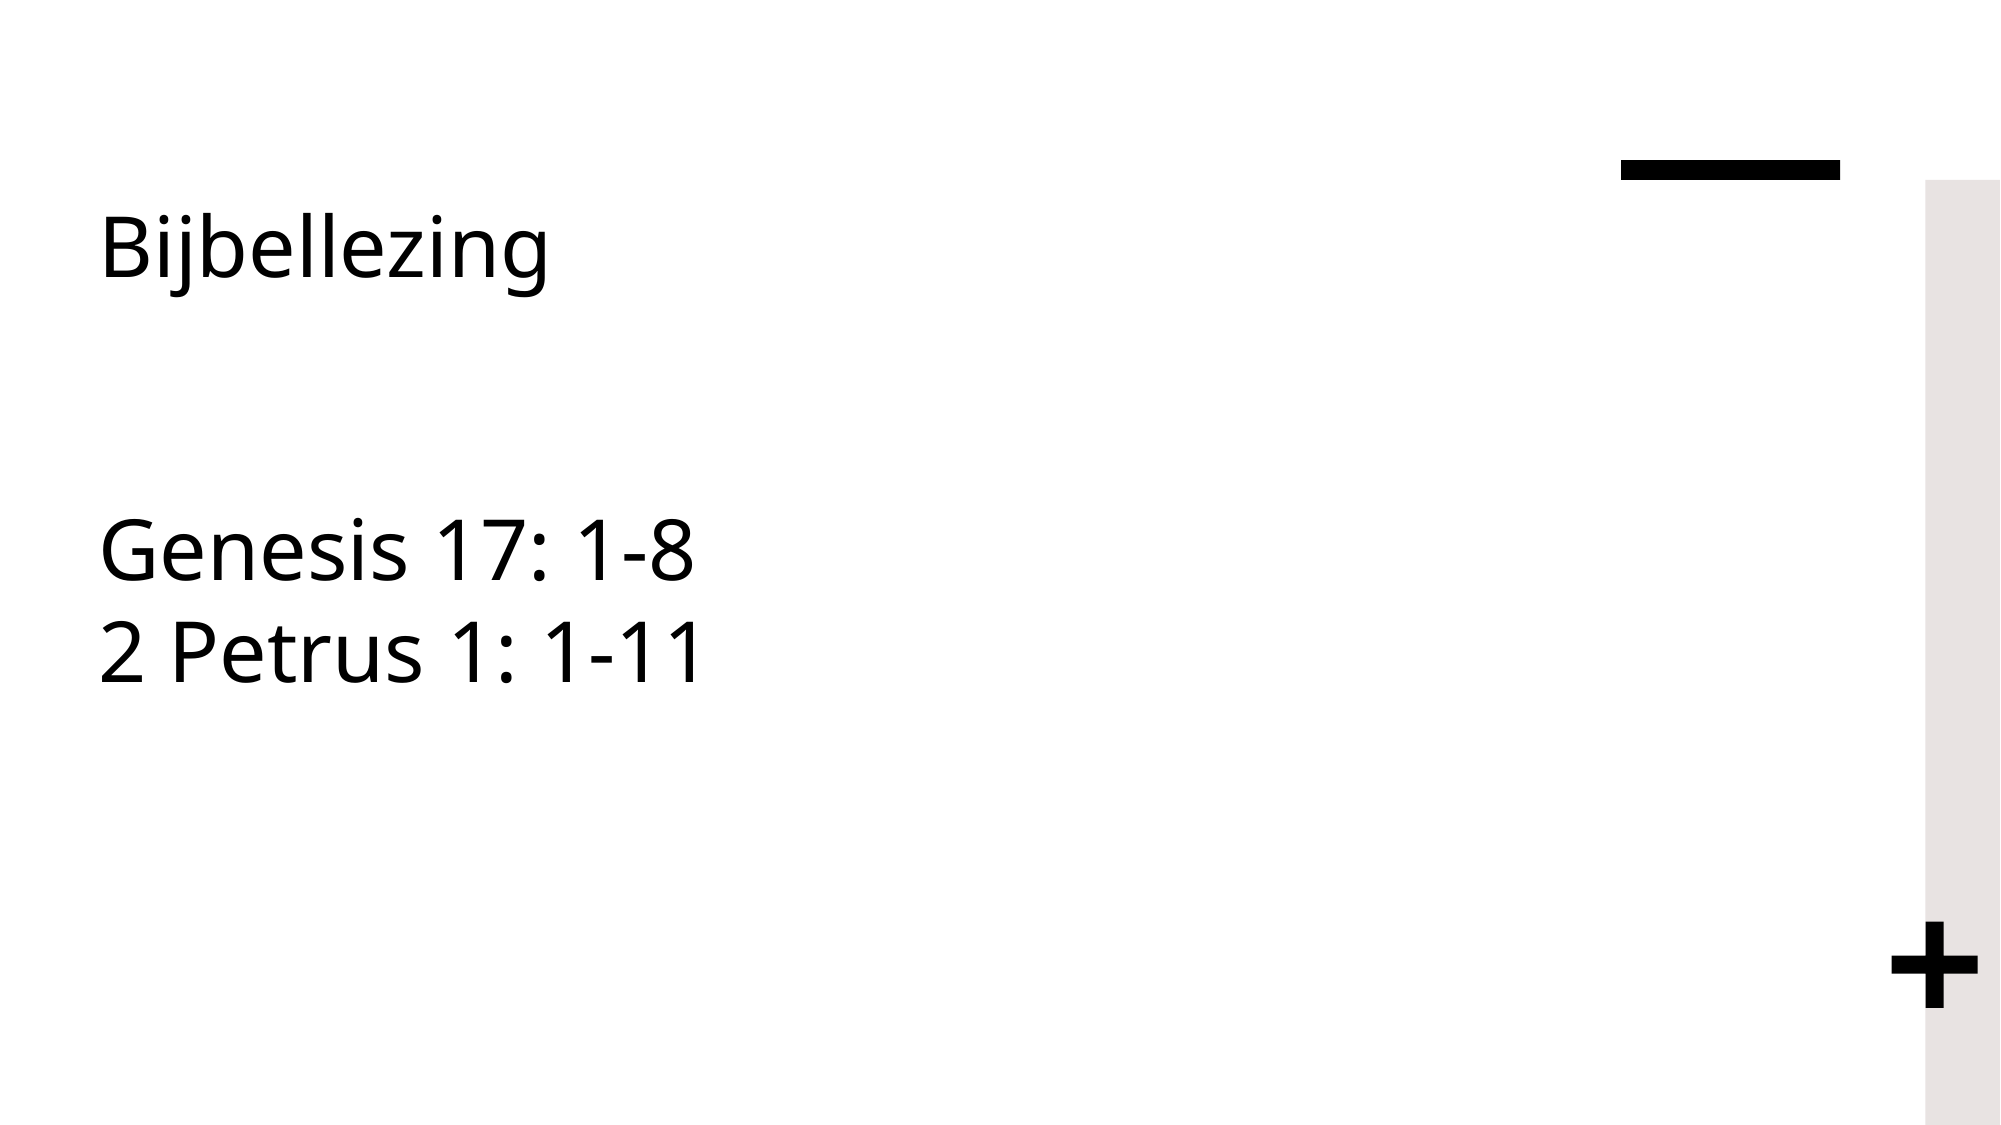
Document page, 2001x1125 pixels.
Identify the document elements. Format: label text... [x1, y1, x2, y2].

title Bijbellezing Genesis 17: 1-8 2 Petrus 1: 1-11 [83, 185, 1440, 707]
